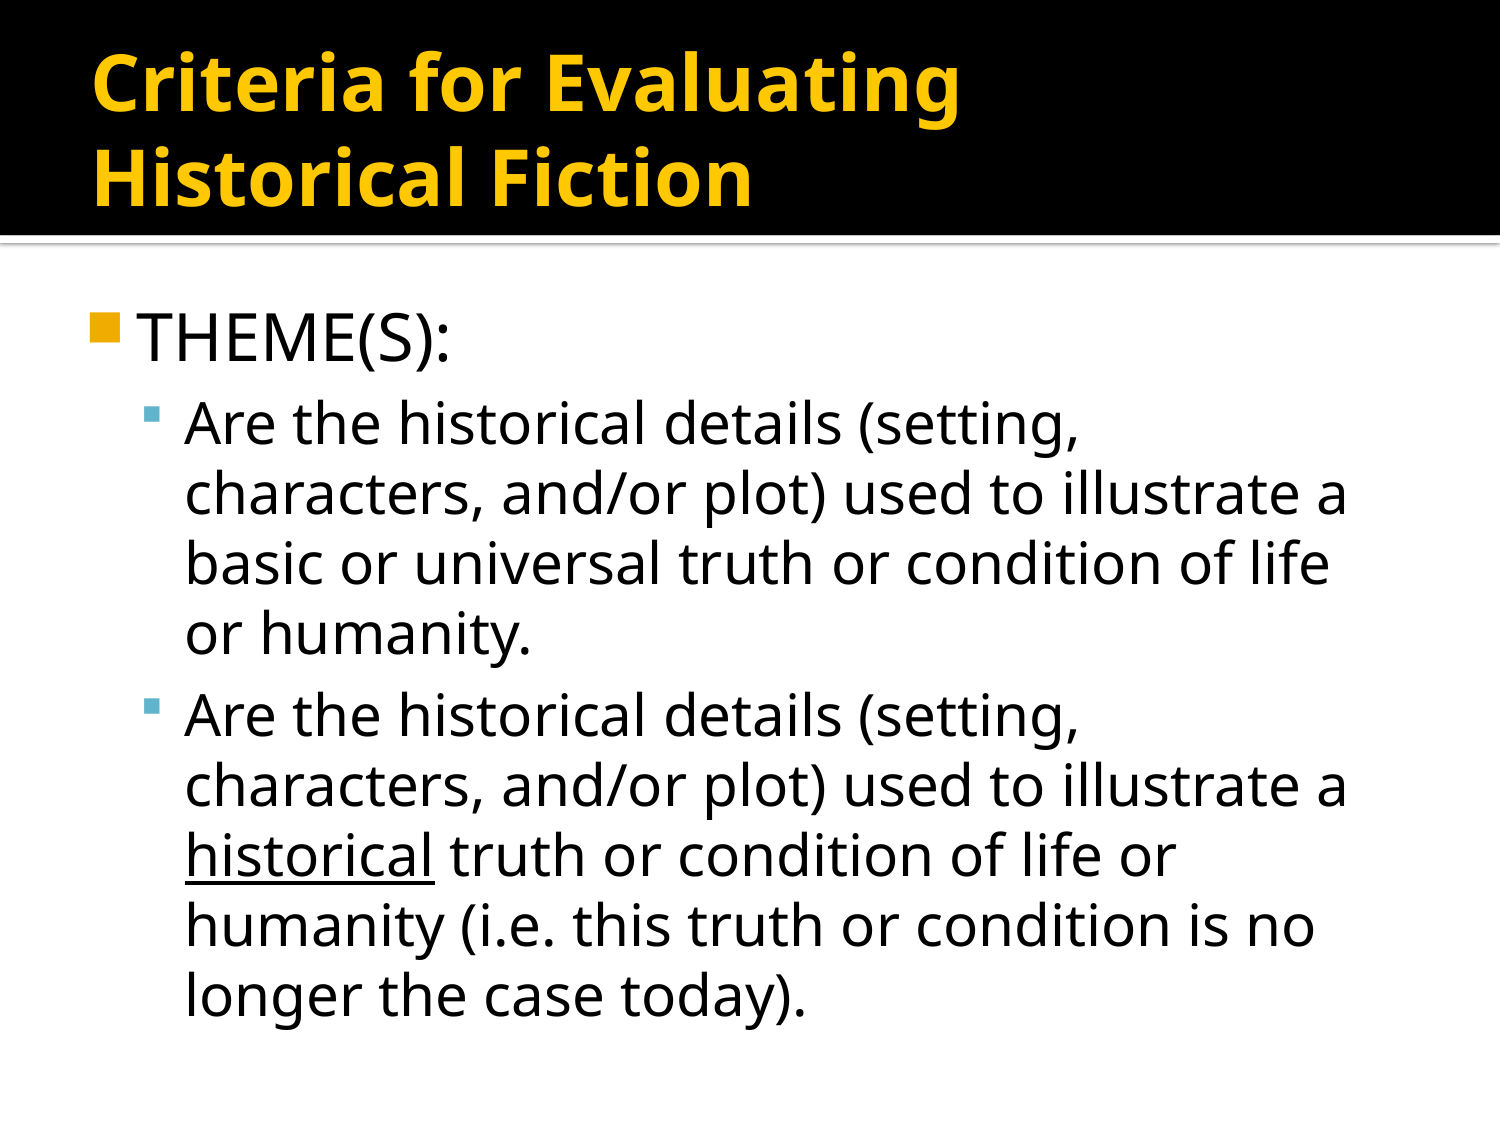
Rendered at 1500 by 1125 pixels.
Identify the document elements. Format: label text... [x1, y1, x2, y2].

text_box THEME(S): Are the historical details (setting, characters, and/or plot) used to illustrate a basic or universal truth or condition of life or humanity. Are the historical details (setting, characters, and/or plot) used to illustrate a historical truth or condition of life or humanity (i.e. this truth or condition is no longer the case today). [49, 287, 1400, 1047]
title Criteria for Evaluating Historical Fiction [75, 24, 1425, 231]
